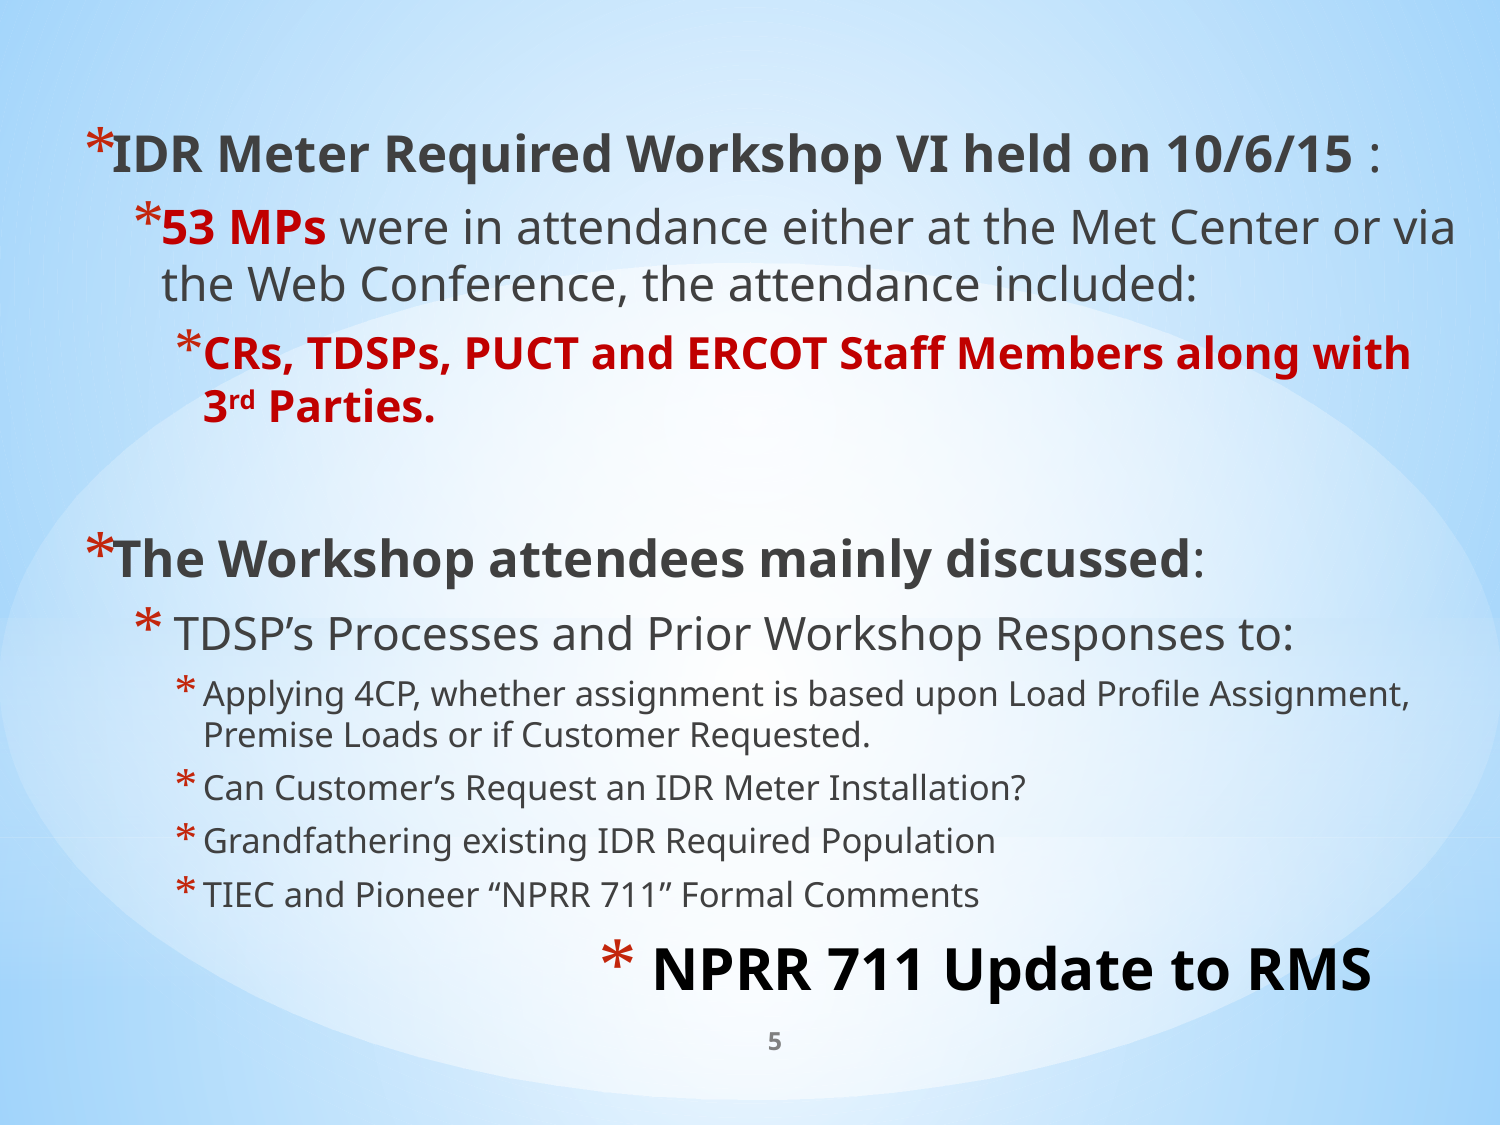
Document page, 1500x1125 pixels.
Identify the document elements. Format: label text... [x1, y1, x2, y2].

list IDR Meter Required Workshop VI held on 10/6/15 : 53 MPs were in attendance either at the Met Center or via the Web Conference, the attendance included: CRs, TDSPs, PUCT and ERCOT Staff Members along with 3rd Parties. The Workshop attendees mainly discussed: TDSP’s Processes and Prior Workshop Responses to: Applying 4CP, whether assignment is based upon Load Profile Assignment, Premise Loads or if Customer Requested. Can Customer’s Request an IDR Meter Installation? Grandfathering existing IDR Required Population TIEC and Pioneer “NPRR 711” Formal Comments [62, 37, 1475, 938]
slide_number 5 [624, 1012, 925, 1073]
title NPRR 711 Update to RMS [319, 938, 1388, 1063]
